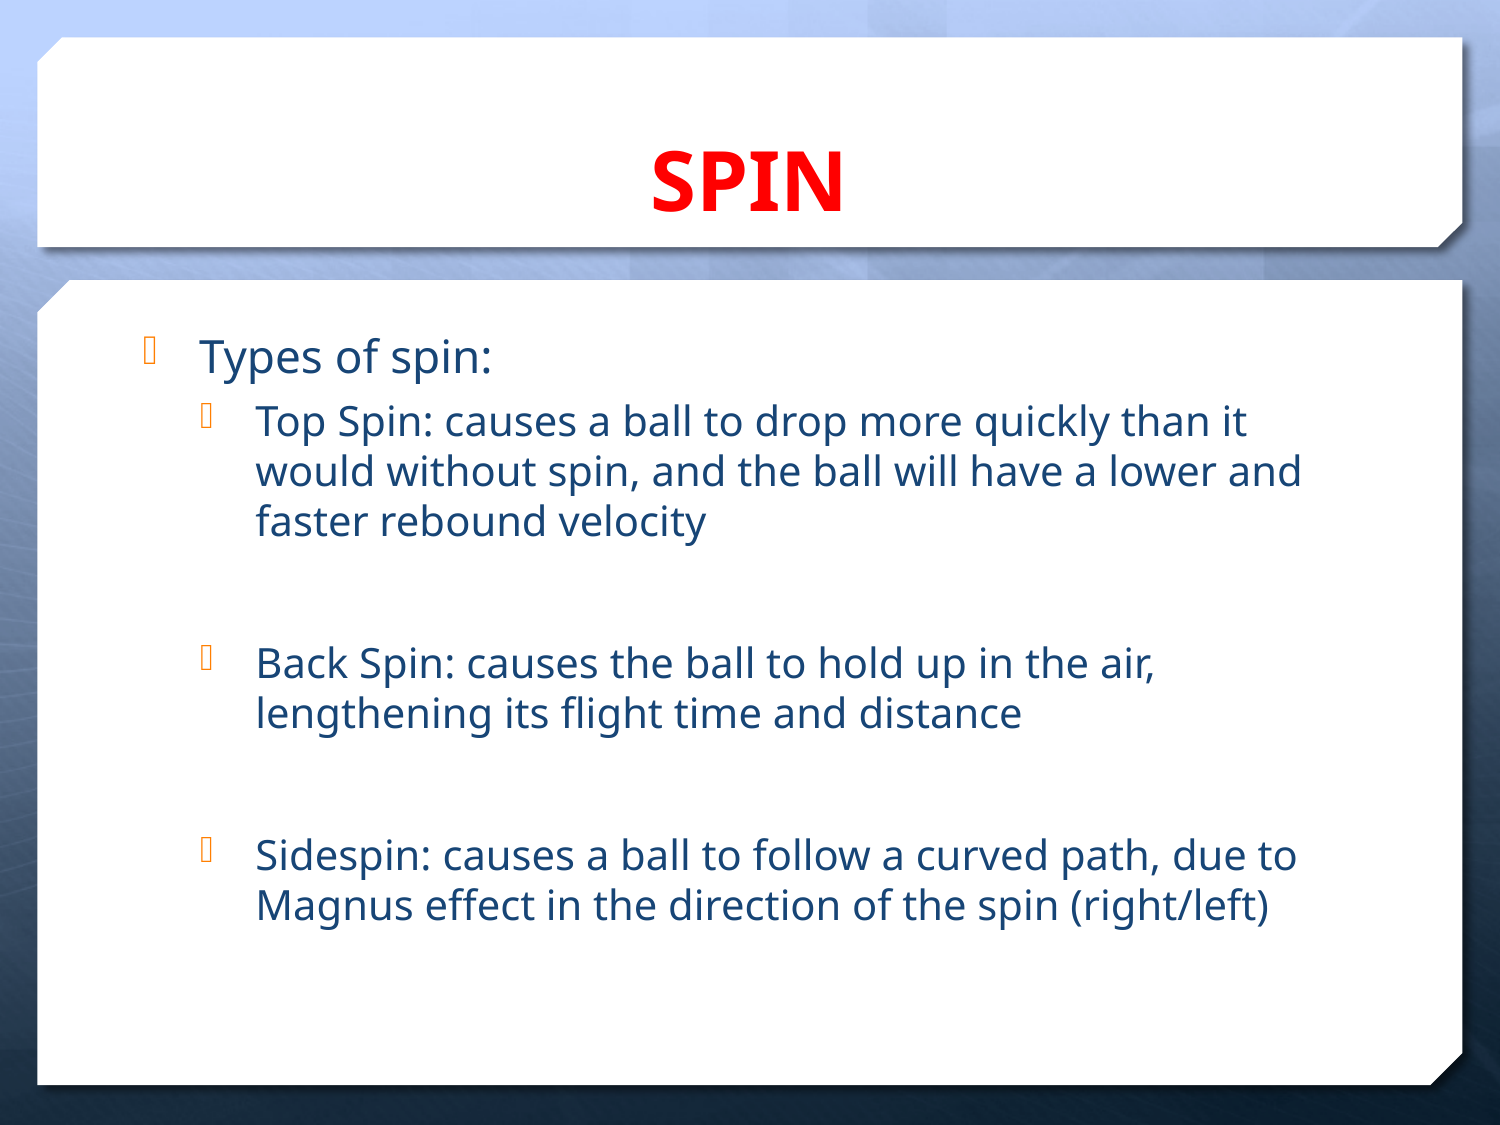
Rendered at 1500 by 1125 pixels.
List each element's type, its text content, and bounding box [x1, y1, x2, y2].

list Types of spin: Top Spin: causes a ball to drop more quickly than it would without spin, and the ball will have a lower and faster rebound velocity Back Spin: causes the ball to hold up in the air, lengthening its flight time and distance Sidespin: causes a ball to follow a curved path, due to Magnus effect in the direction of the spin (right/left) [127, 319, 1372, 978]
title SPIN [127, 48, 1372, 236]
